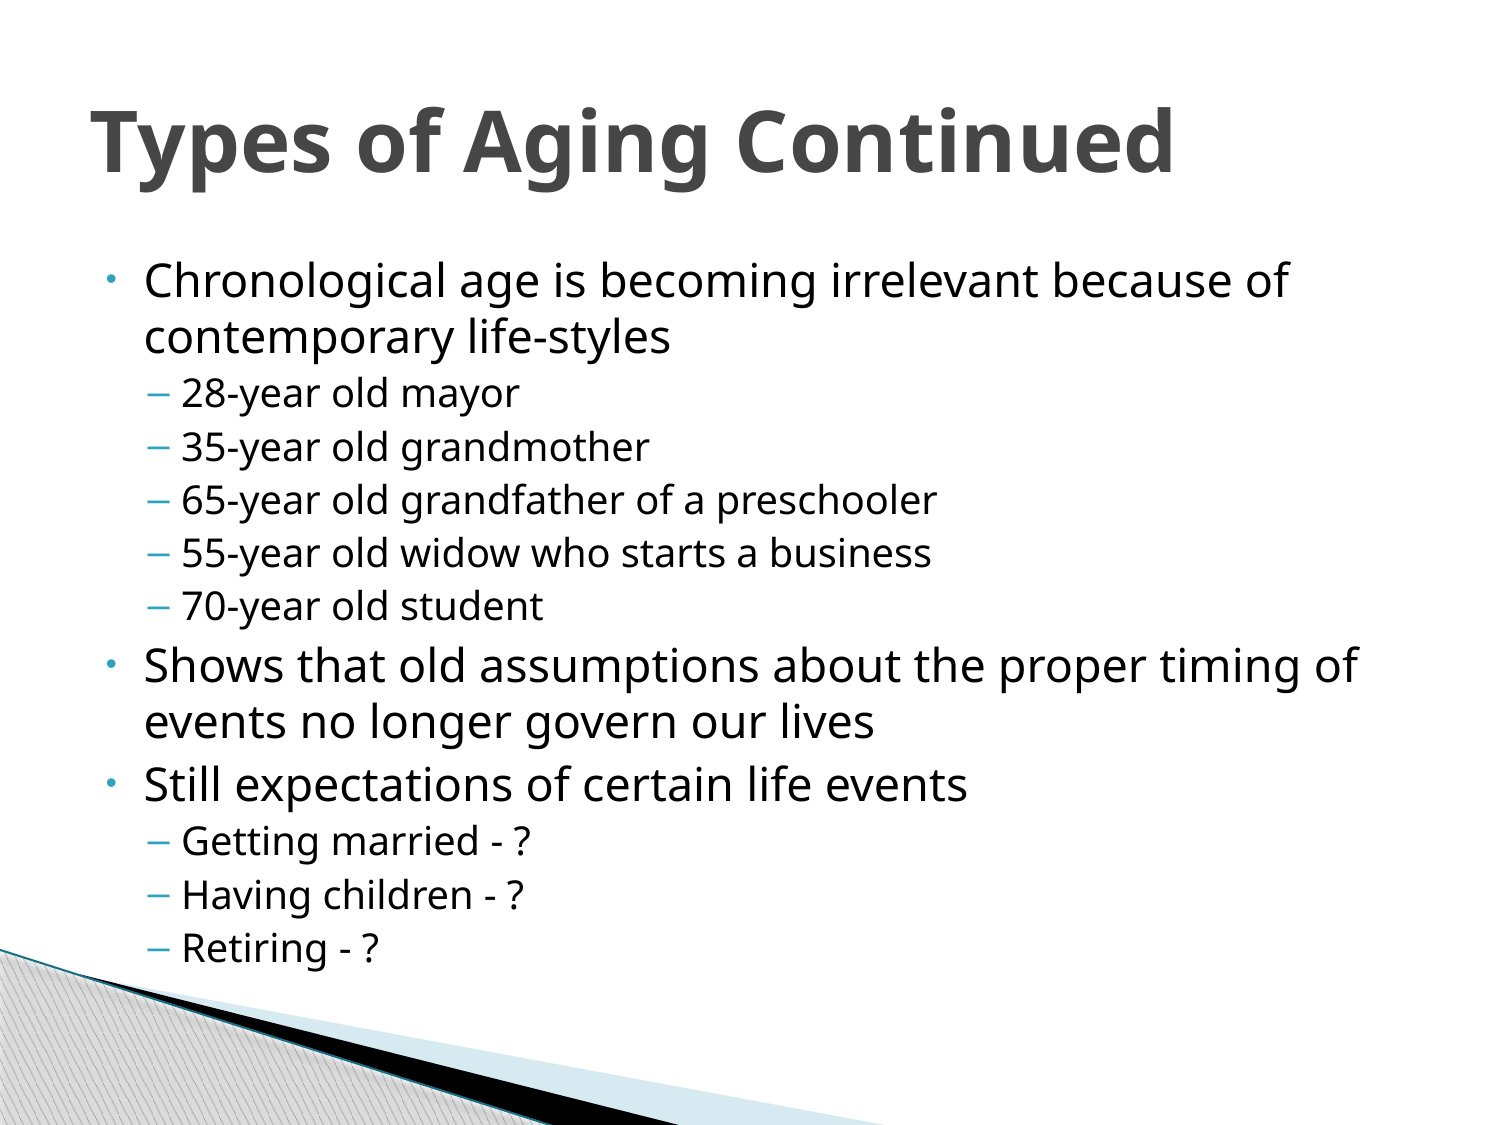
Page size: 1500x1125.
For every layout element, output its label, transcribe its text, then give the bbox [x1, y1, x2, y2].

list Chronological age is becoming irrelevant because of contemporary life-styles 28-year old mayor 35-year old grandmother 65-year old grandfather of a preschooler 55-year old widow who starts a business 70-year old student Shows that old assumptions about the proper timing of events no longer govern our lives Still expectations of certain life events Getting married - ? Having children - ? Retiring - ? [75, 243, 1425, 986]
title Types of Aging Continued [75, 45, 1425, 233]
